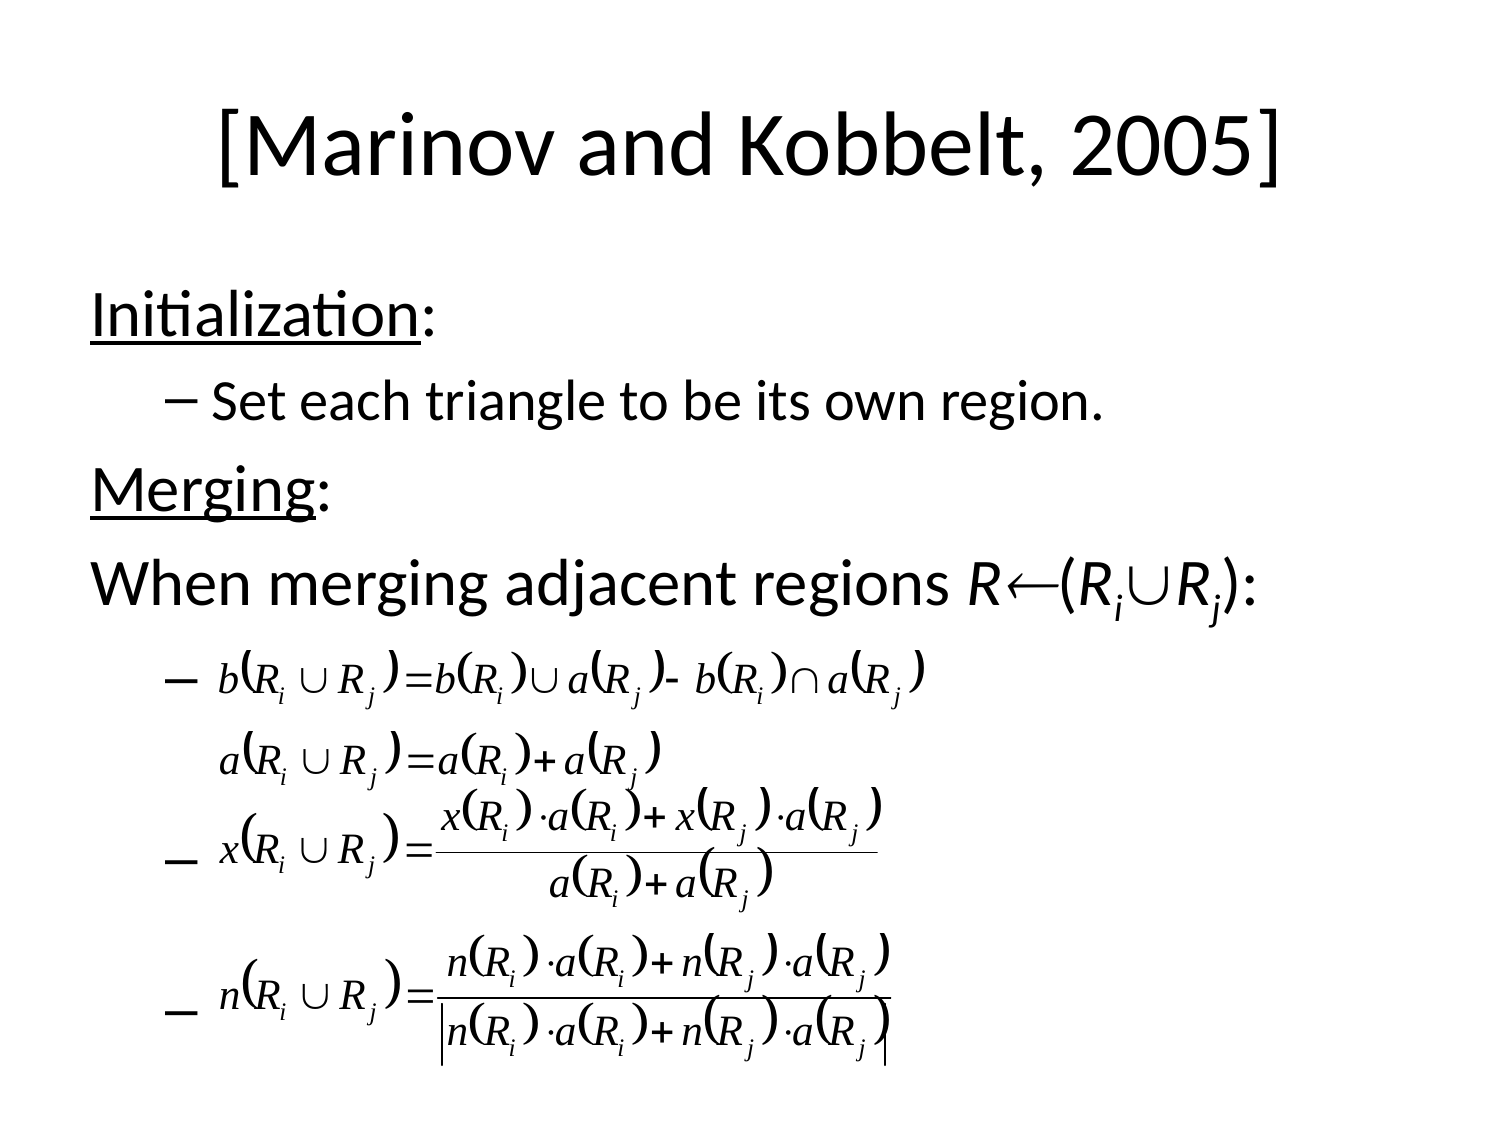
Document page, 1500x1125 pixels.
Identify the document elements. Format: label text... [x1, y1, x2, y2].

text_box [212, 933, 901, 1075]
title [Marinov and Kobbelt, 2005] [75, 45, 1425, 233]
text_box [212, 731, 663, 785]
list Initialization: Set each triangle to be its own region. Merging: When merging adjacent regions R(RiRj): [75, 262, 1425, 1125]
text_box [212, 649, 926, 719]
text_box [210, 787, 885, 922]
